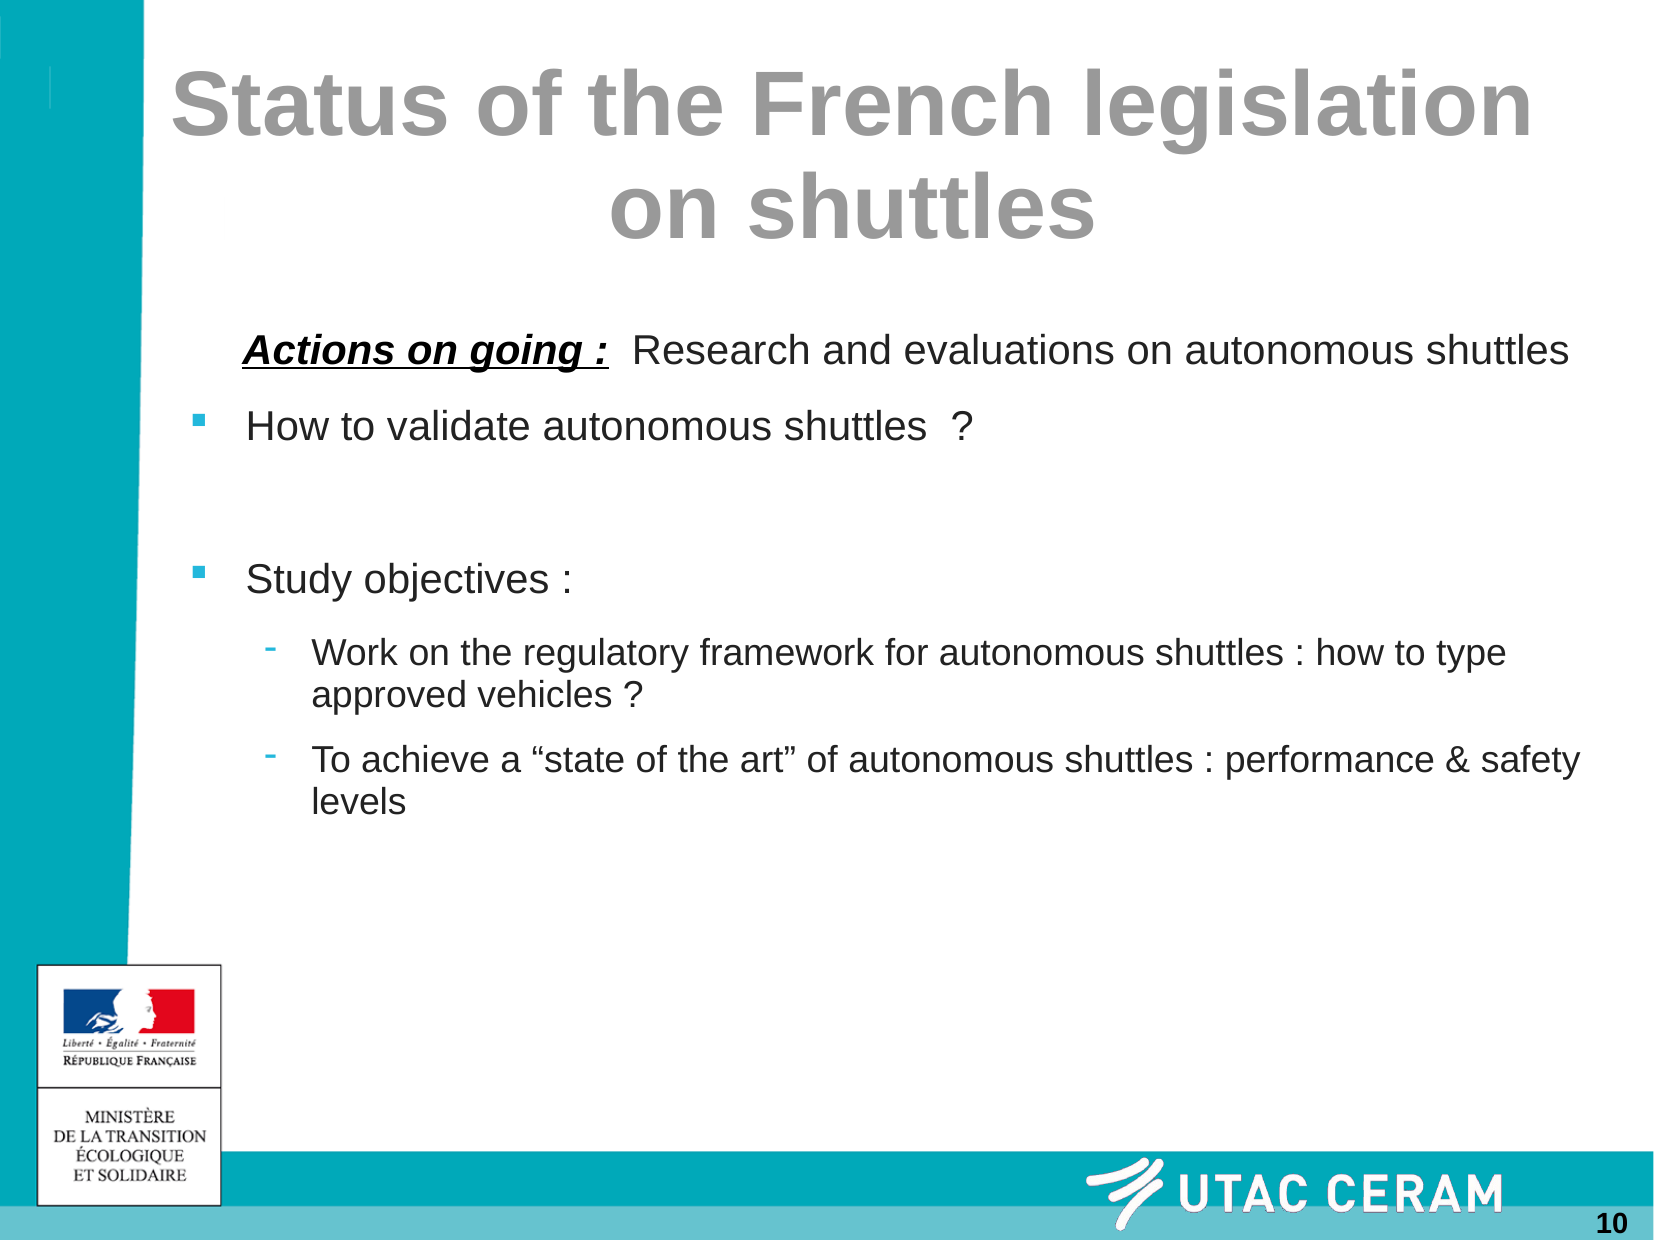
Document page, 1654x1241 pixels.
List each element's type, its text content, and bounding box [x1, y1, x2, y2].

picture [0, 0, 1654, 1240]
title Status of the French legislation on shuttles [136, 50, 1571, 256]
list Actions on going : Research and evaluations on autonomous shuttles How to validate autonomous shuttles ? Study objectives : Work on the regulatory framework for autonomous shuttles : how to type approved vehicles ? To achieve a “state of the art” of autonomous shuttles : performance & safety levels [171, 277, 1630, 1105]
slide_number 10 [1464, 1207, 1629, 1241]
